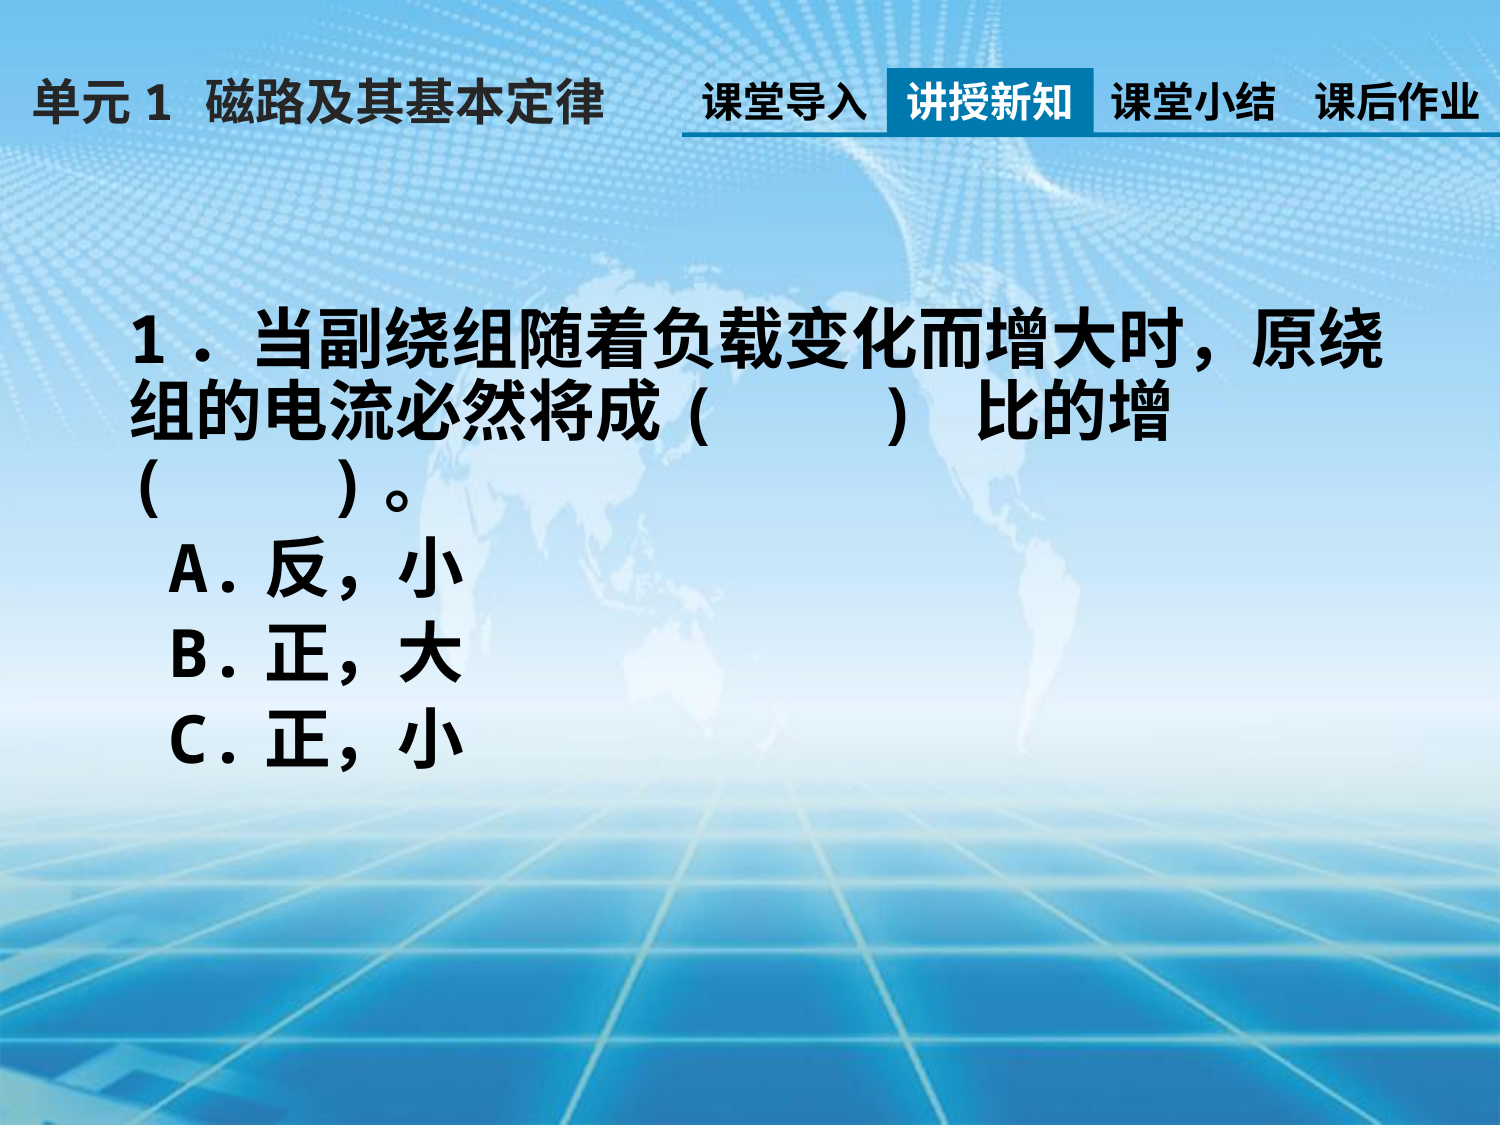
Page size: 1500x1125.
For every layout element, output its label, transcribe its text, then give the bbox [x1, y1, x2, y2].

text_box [16, 62, 1500, 139]
picture [0, 0, 1500, 1125]
text_box 1．当副绕组随着负载变化而增大时，原绕组的电流必然将成( ) 比的增( )。 A.反，小 B.正，大 C.正，小 [113, 298, 1464, 789]
